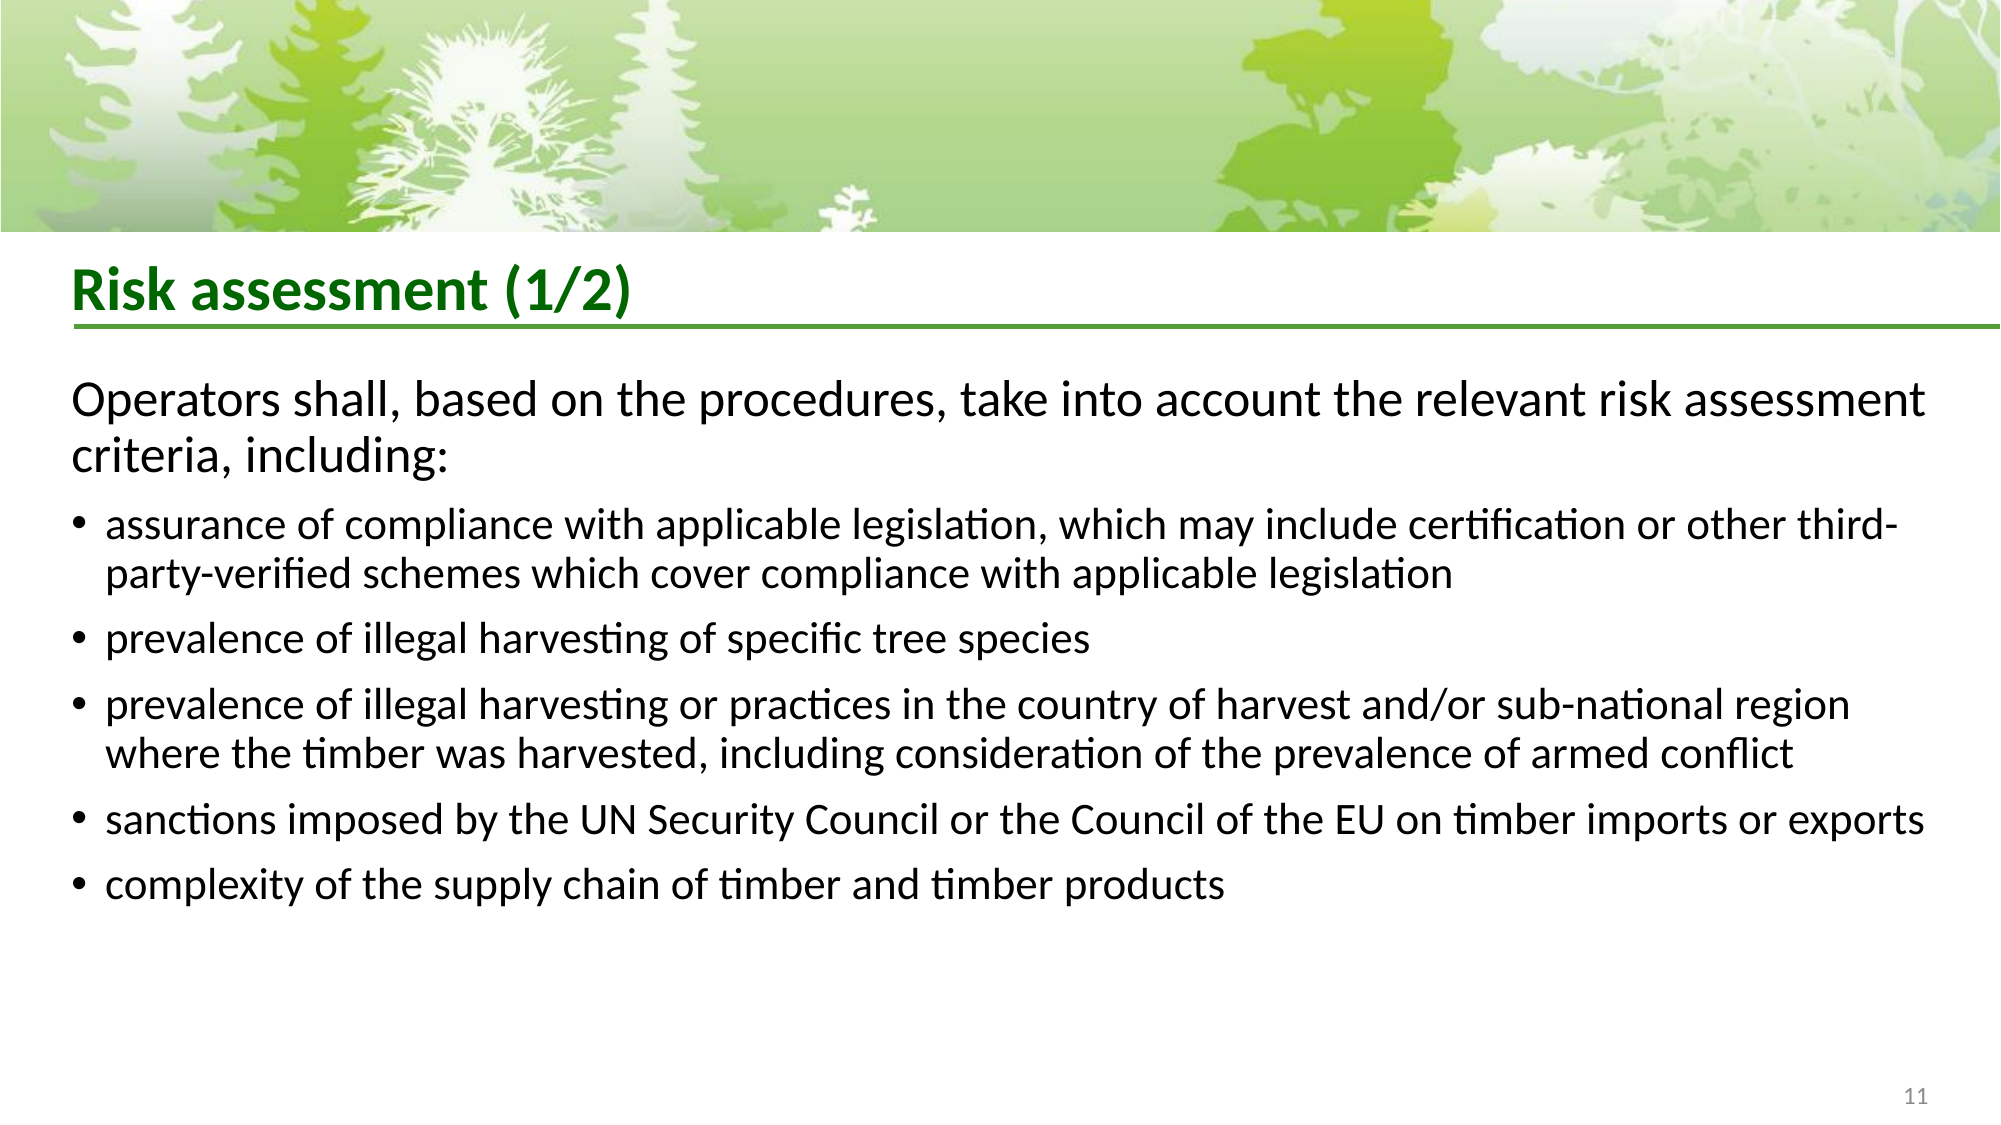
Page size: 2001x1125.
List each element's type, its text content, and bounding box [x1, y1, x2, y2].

title Risk assessment (1/2) [56, 181, 1782, 364]
picture [0, 0, 2000, 232]
slide_number 11 [1493, 1065, 1944, 1125]
list Operators shall, based on the procedures, take into account the relevant risk assessment criteria, including: assurance of compliance with applicable legislation, which may include certification or other third-party-verified schemes which cover compliance with applicable legislation prevalence of illegal harvesting of specific tree species prevalence of illegal harvesting or practices in the country of harvest and/or sub-national region where the timber was harvested, including consideration of the prevalence of armed conflict sanctions imposed by the UN Security Council or the Council of the EU on timber imports or exports complexity of the supply chain of timber and timber products [56, 364, 1944, 1009]
